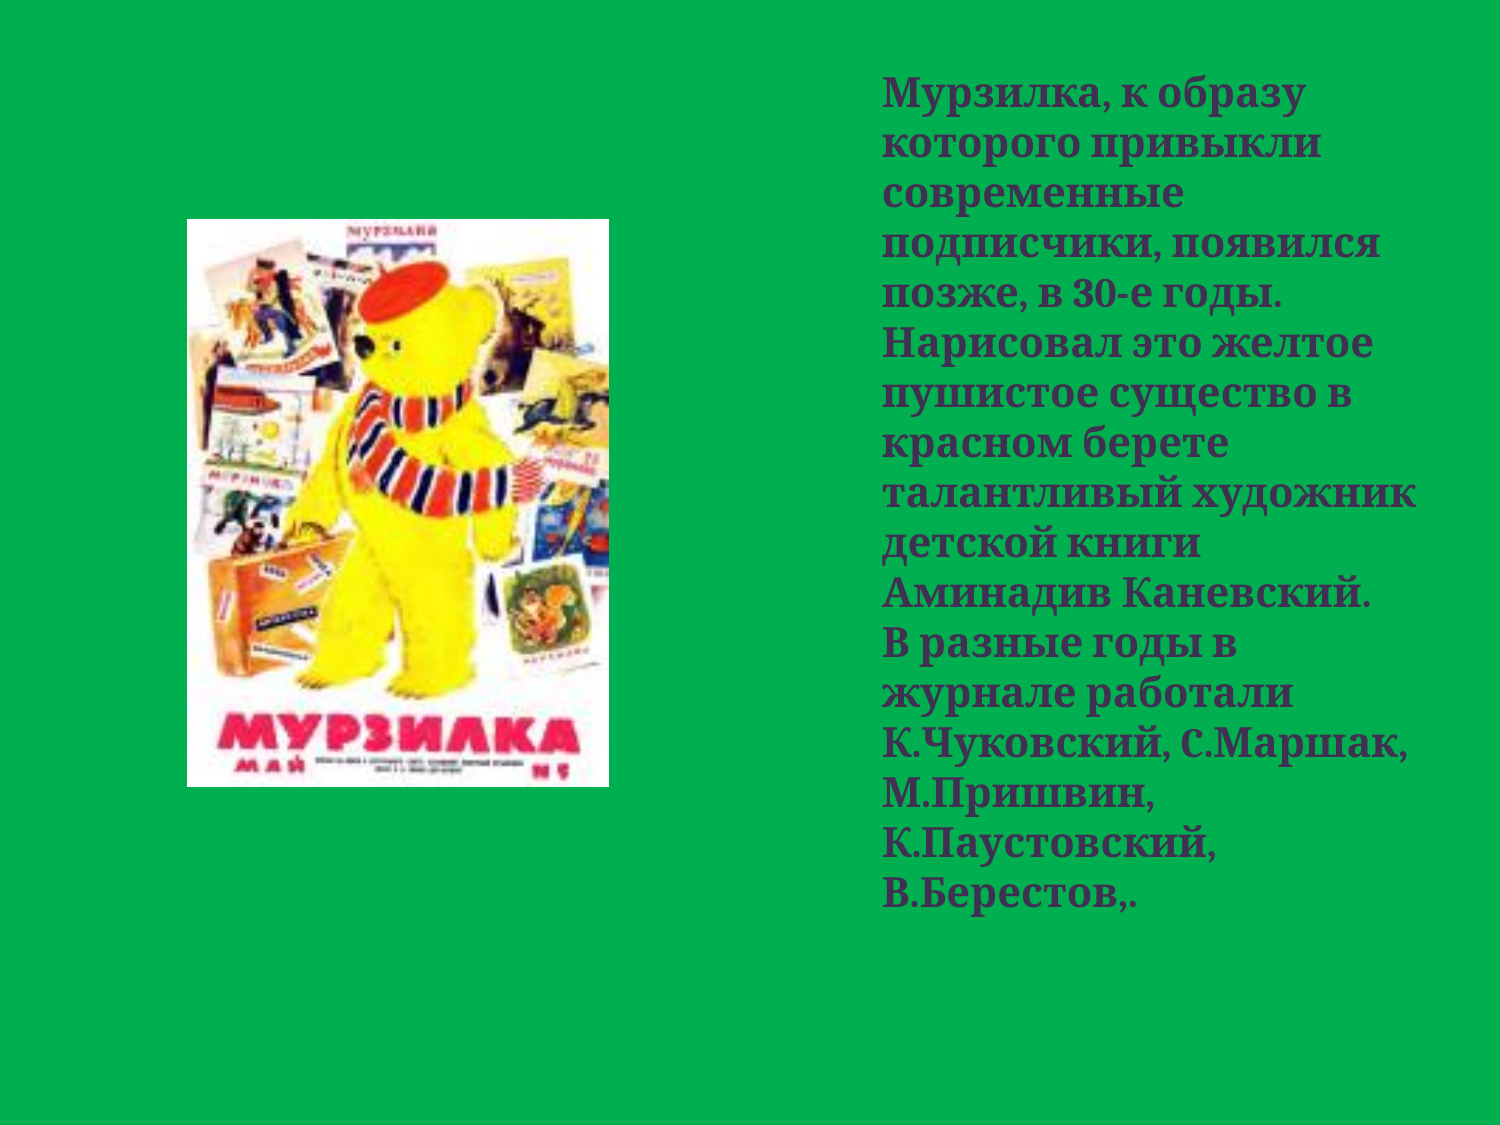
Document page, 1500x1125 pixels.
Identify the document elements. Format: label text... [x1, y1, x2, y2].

picture [187, 219, 609, 788]
text_box Мурзилка, к образу которого привыкли современные подписчики, появился позже, в 30-е годы. Нарисовал это желтое пушистое существо в красном берете талантливый художник детской книги Аминадив Каневский. В разные годы в журнале работали К.Чуковский, C.Маршак, М.Пришвин, К.Паустовский, В.Берестов,. [867, 58, 1442, 924]
